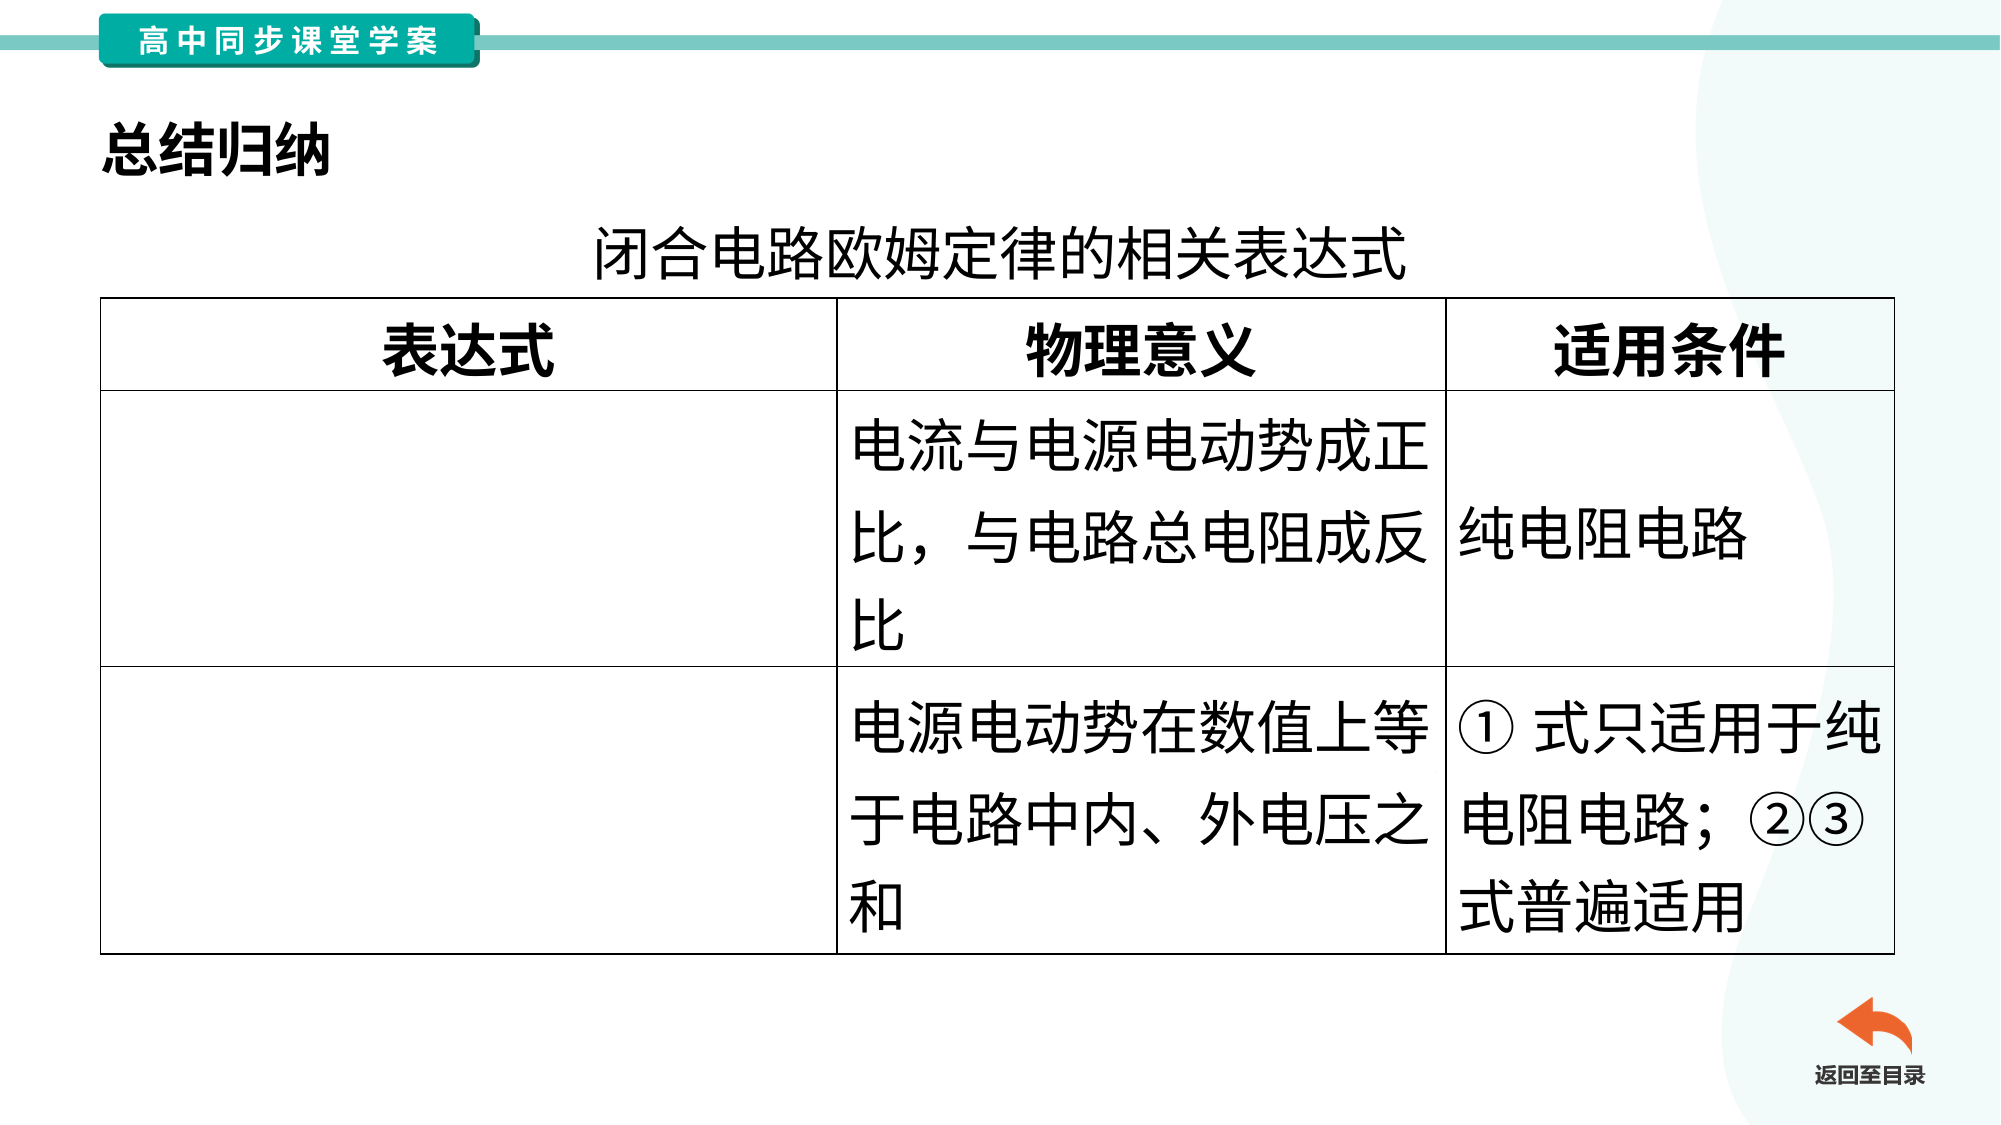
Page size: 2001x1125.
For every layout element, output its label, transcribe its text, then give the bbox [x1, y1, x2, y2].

picture [0, 0, 2000, 1125]
text_box 总结归纳 闭合电路欧姆定律的相关表达式 [100, 76, 1899, 277]
